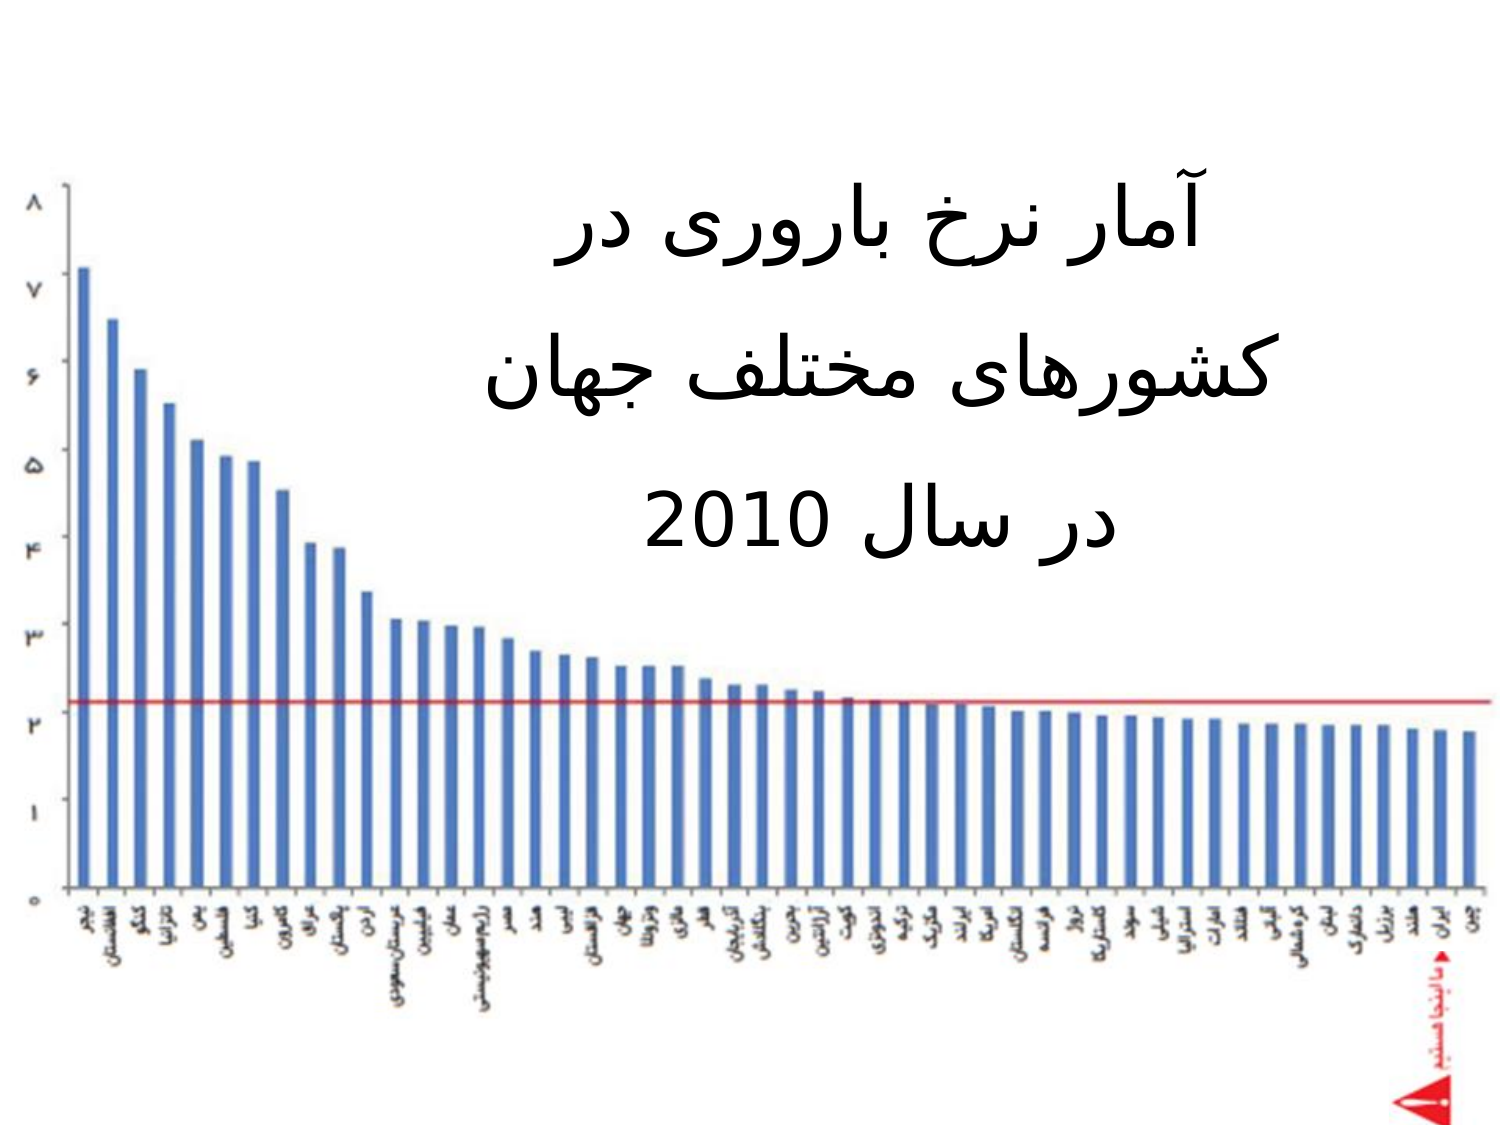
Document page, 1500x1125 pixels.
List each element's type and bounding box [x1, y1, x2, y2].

picture [0, 167, 1500, 1125]
